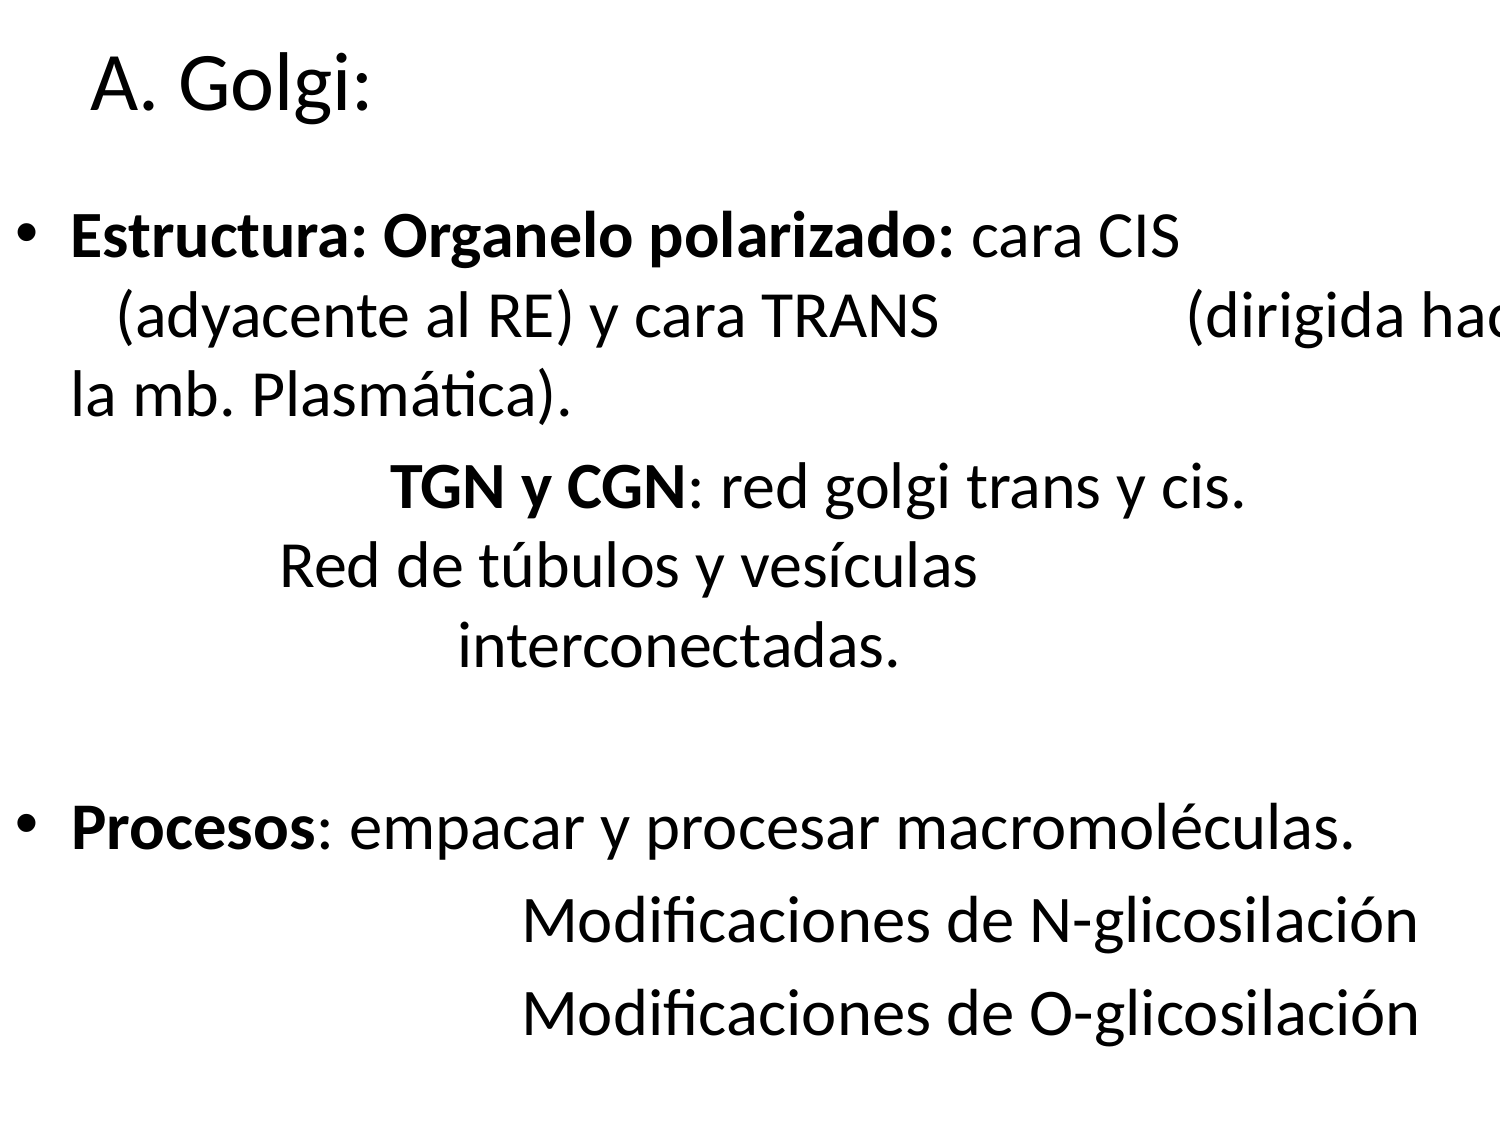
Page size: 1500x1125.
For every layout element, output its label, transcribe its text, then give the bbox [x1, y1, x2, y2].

list Estructura: Organelo polarizado: cara CIS (adyacente al RE) y cara TRANS (dirigida hacia la mb. Plasmática). TGN y CGN: red golgi trans y cis. Red de túbulos y vesículas interconectadas. [0, 184, 1500, 693]
title A. Golgi: [75, 0, 1425, 172]
text_box Procesos: empacar y procesar macromoléculas. Modificaciones de N-glicosilación Modificaciones de O-glicosilación [0, 775, 1459, 1102]
